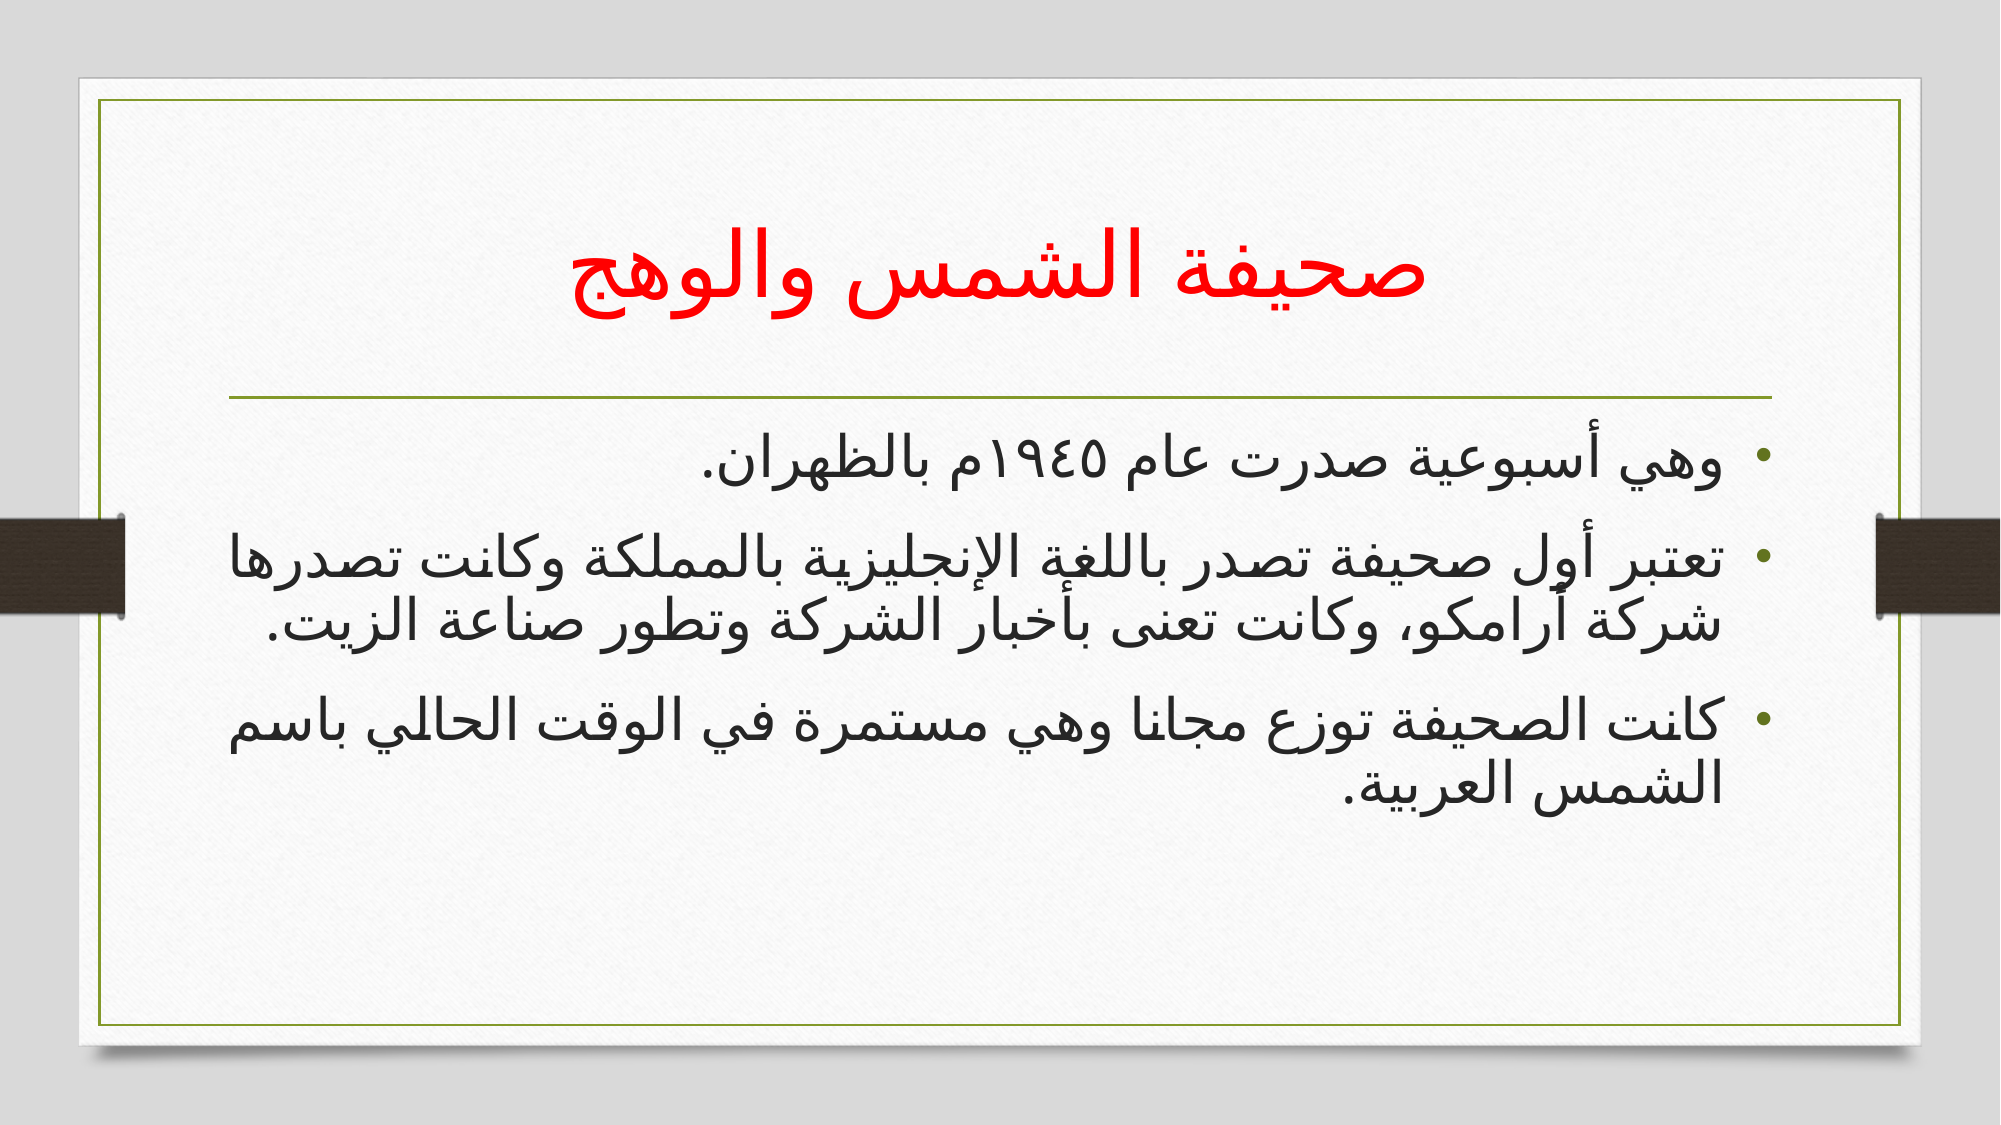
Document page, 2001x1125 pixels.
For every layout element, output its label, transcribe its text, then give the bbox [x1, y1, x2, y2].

picture [0, 0, 2001, 1125]
list وهي أسبوعية صدرت عام ١٩٤٥م بالظهران. تعتبر أول صحيفة تصدر باللغة الإنجليزية بالمملكة وكانت تصدرها شركة أرامكو، وكانت تعنى بأخبار الشركة وتطور صناعة الزيت. كانت الصحيفة توزع مجانا وهي مستمرة في الوقت الحالي باسم الشمس العربية. [212, 419, 1788, 964]
title صحيفة الشمس والوهج [212, 161, 1788, 375]
